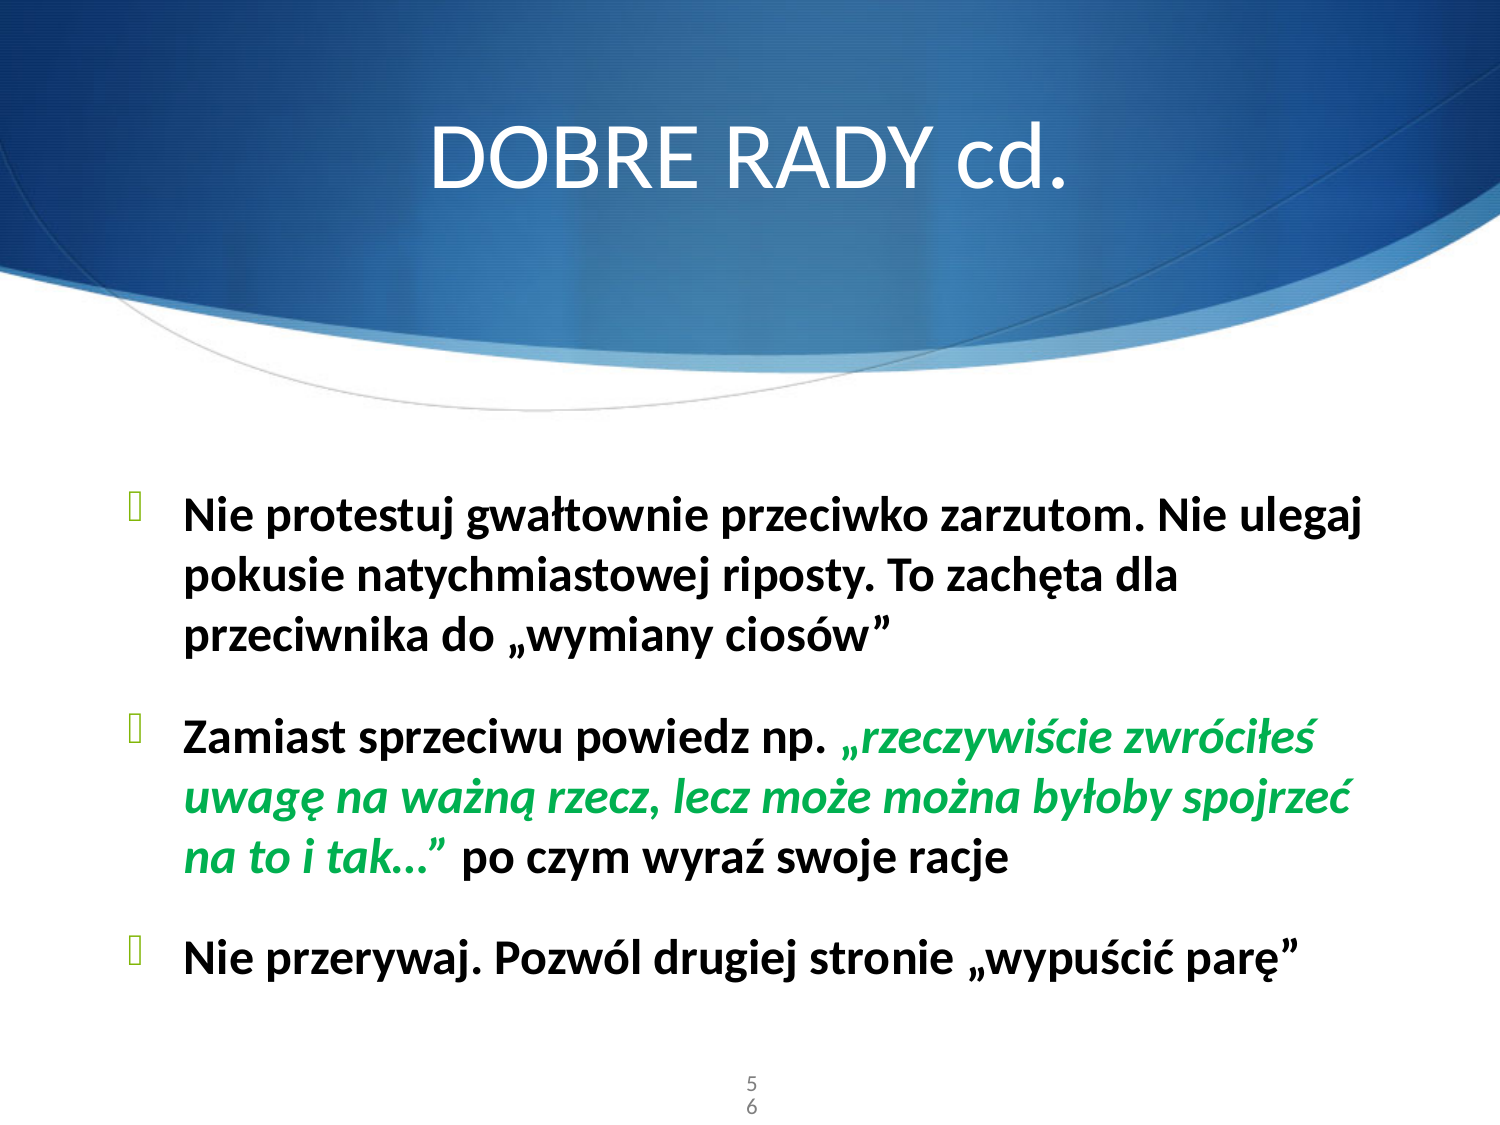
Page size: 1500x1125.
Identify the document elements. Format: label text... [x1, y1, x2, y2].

list Nie protestuj gwałtownie przeciwko zarzutom. Nie ulegaj pokusie natychmiastowej riposty. To zachęta dla przeciwnika do „wymiany ciosów” Zamiast sprzeciwu powiedz np. „rzeczywiście zwróciłeś uwagę na ważną rzecz, lecz może można byłoby spojrzeć na to i tak…” po czym wyraź swoje racje Nie przerywaj. Pozwól drugiej stronie „wypuścić parę” [121, 475, 1379, 1012]
picture [0, 0, 1500, 1125]
title DOBRE RADY cd. [75, 0, 1425, 301]
slide_number 56 [730, 1062, 769, 1103]
